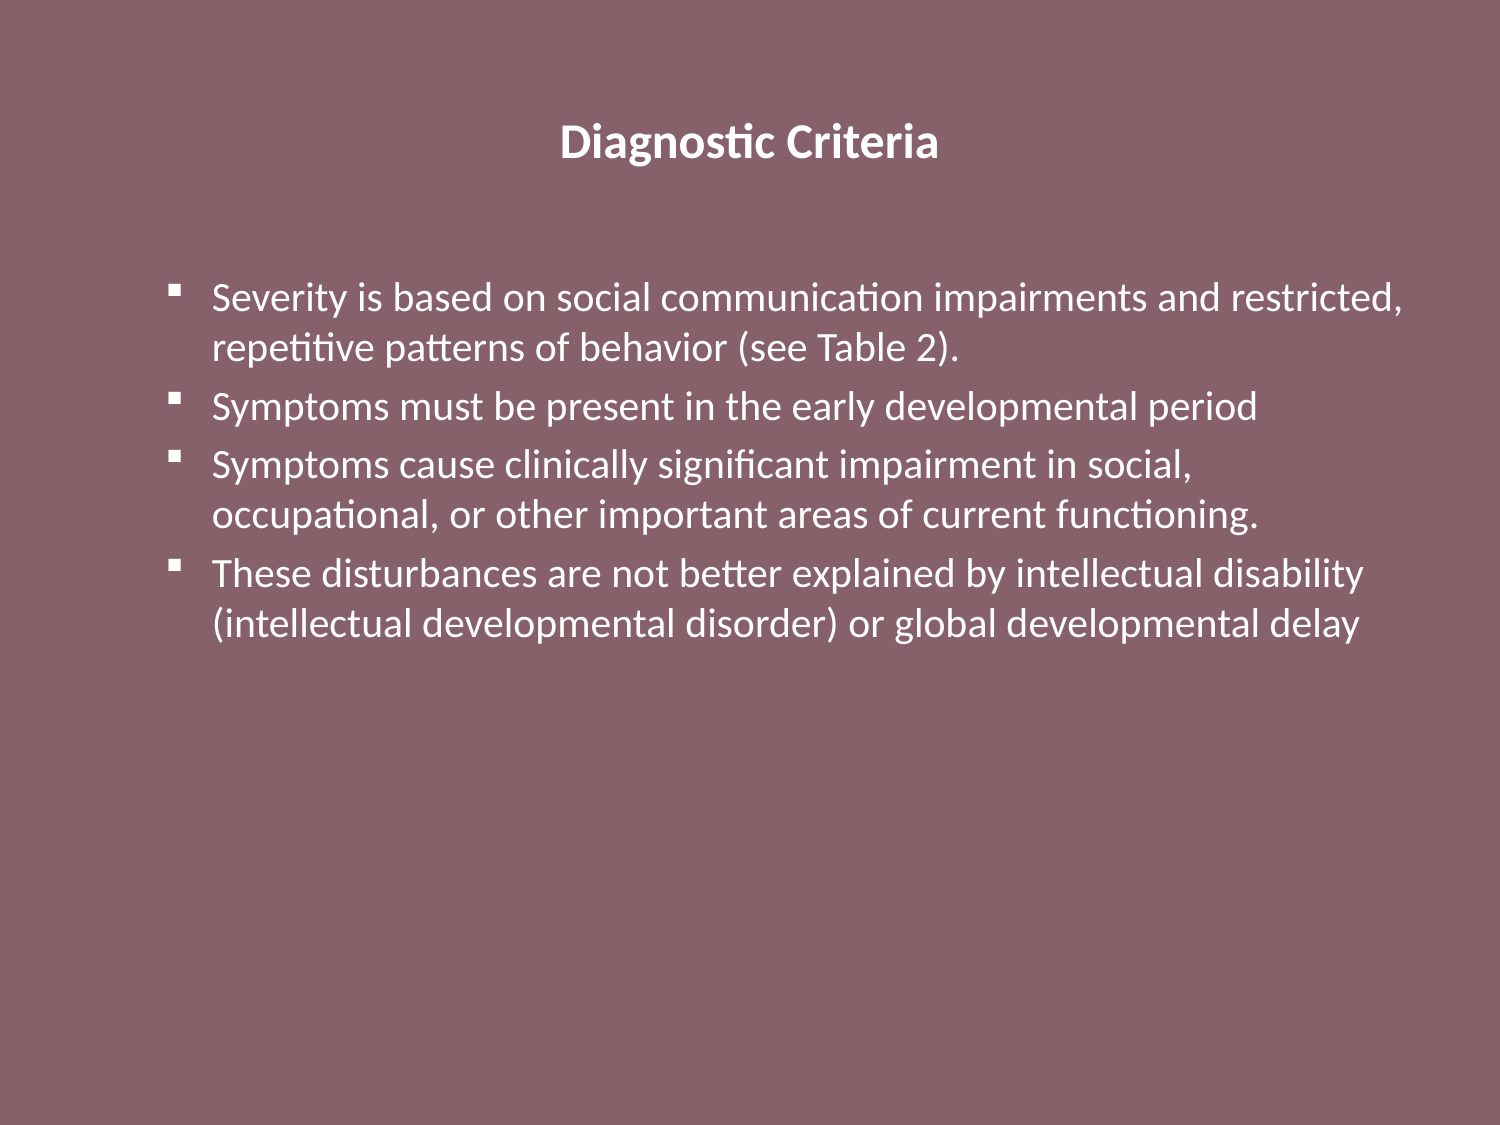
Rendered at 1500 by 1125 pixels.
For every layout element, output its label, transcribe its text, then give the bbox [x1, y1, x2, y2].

list Severity is based on social communication impairments and restricted, repetitive patterns of behavior (see Table 2). Symptoms must be present in the early developmental period Symptoms cause clinically significant impairment in social, occupational, or other important areas of current functioning. These disturbances are not better explained by intellectual disability (intellectual developmental disorder) or global developmental delay [75, 262, 1425, 1005]
title Diagnostic Criteria [75, 45, 1425, 233]
